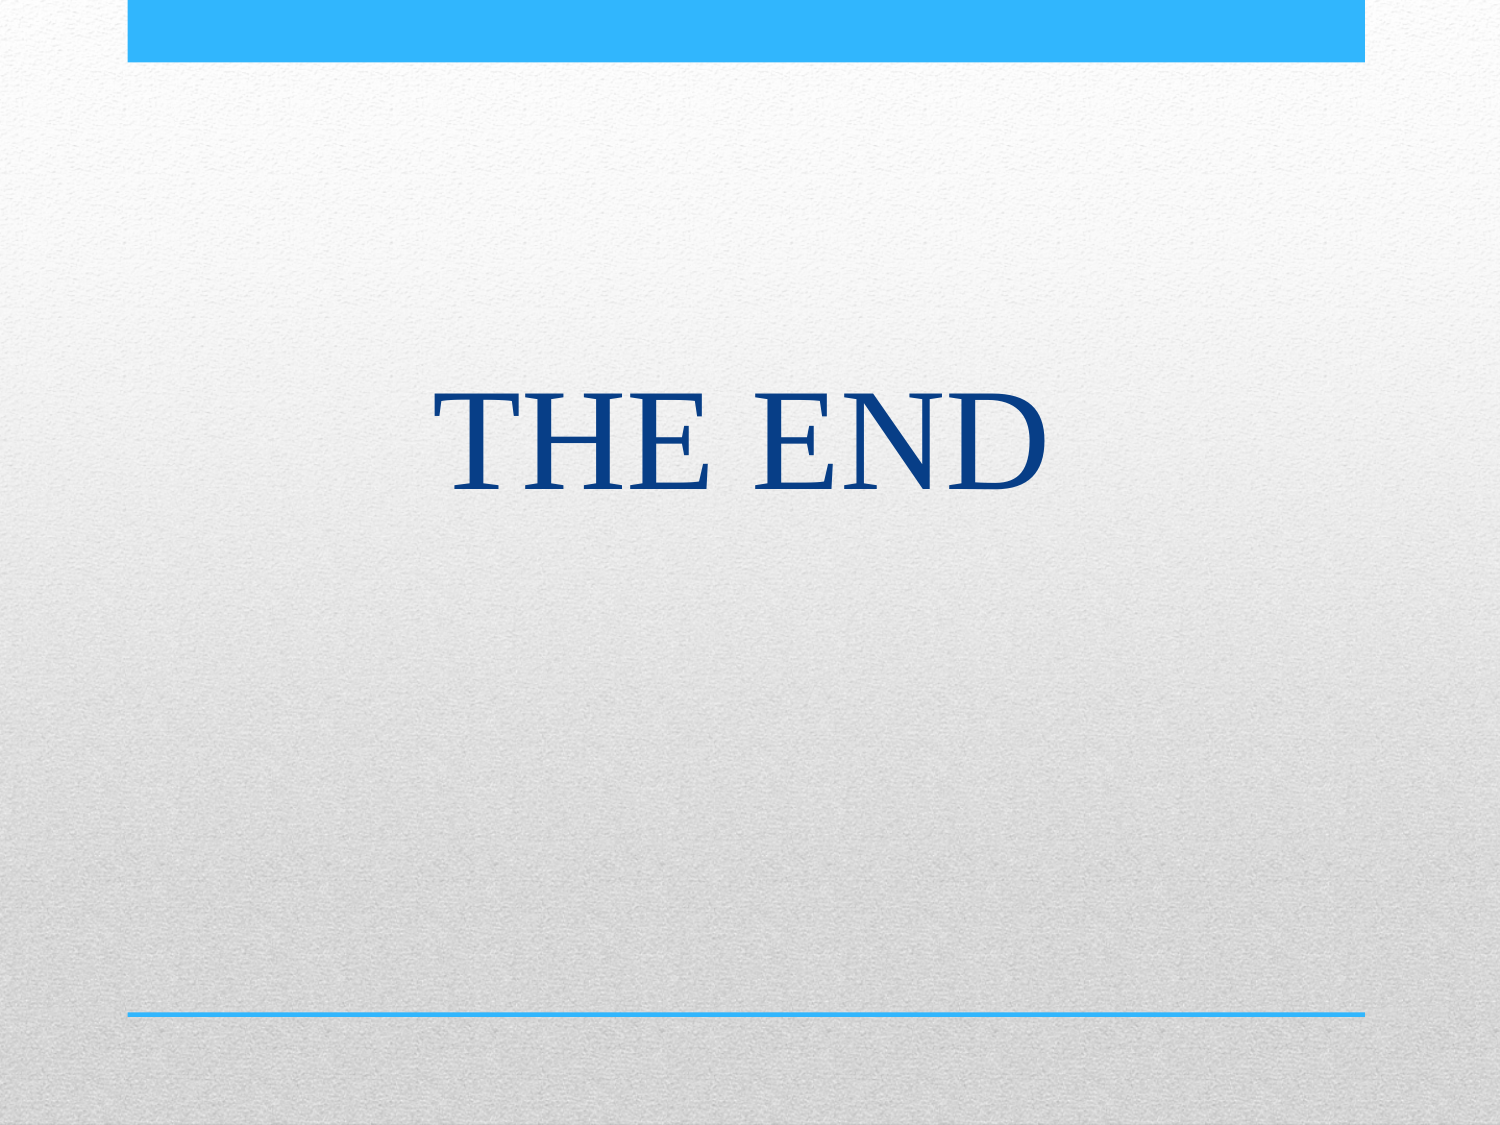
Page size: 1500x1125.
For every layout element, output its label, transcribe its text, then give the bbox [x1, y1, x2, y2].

list THE END [125, 112, 1363, 750]
